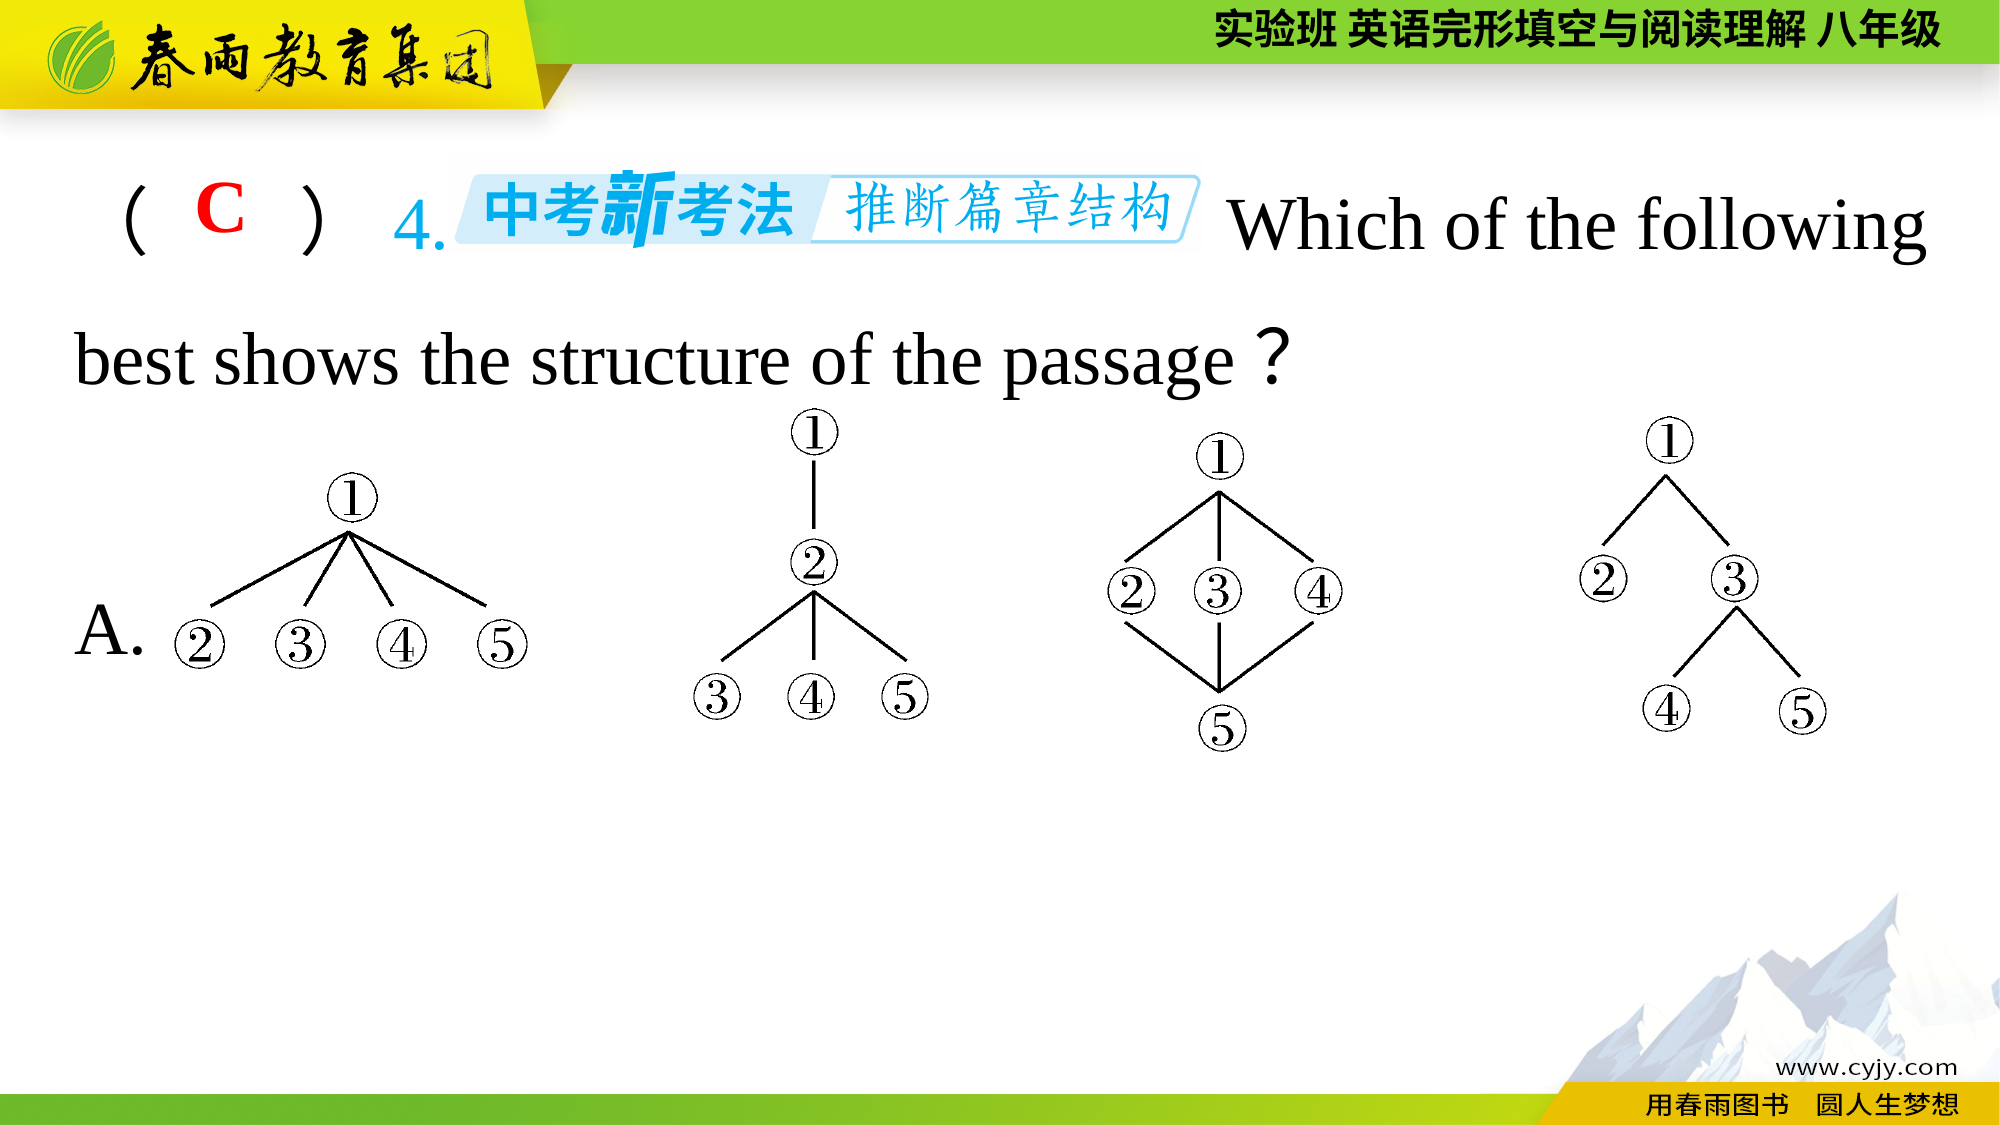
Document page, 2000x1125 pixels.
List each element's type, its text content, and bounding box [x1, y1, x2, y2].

list （ ）4. Which of the following best shows the structure of the passage？ A. B. C. D. [59, 122, 1944, 683]
text_box C [179, 150, 264, 256]
picture [0, 0, 2000, 1125]
